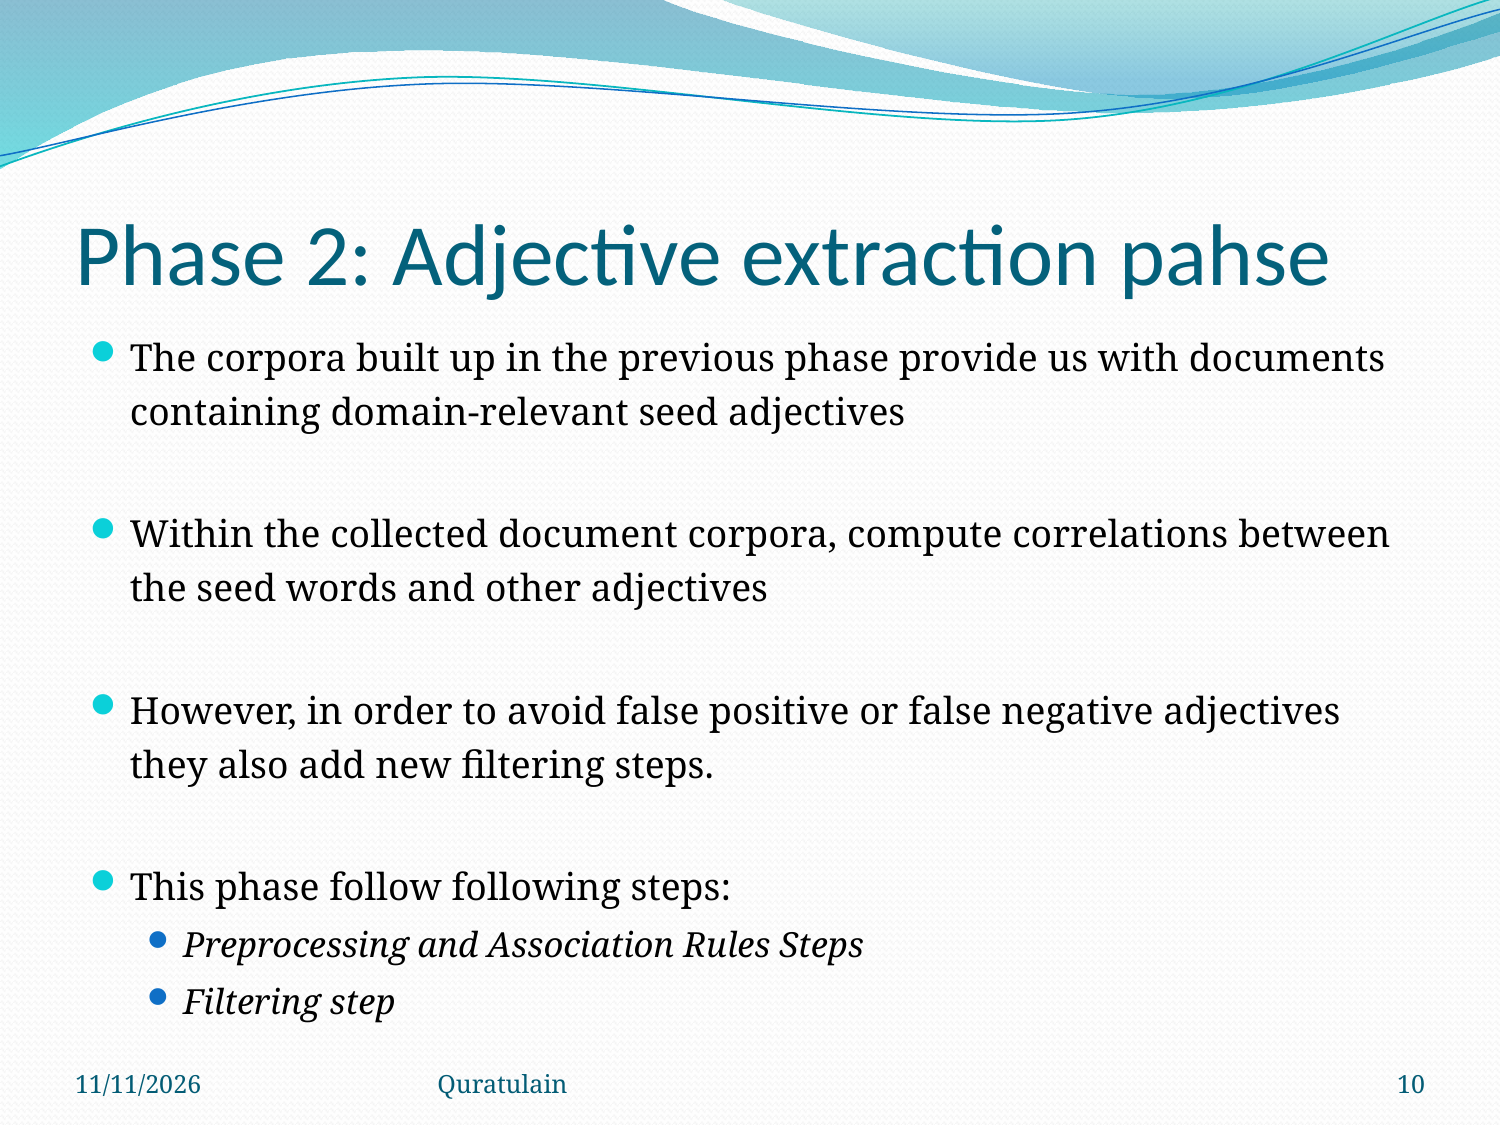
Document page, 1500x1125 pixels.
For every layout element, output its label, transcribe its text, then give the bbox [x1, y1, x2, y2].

title Phase 2: Adjective extraction pahse [75, 115, 1425, 303]
footer Quratulain [437, 1042, 988, 1103]
slide_number 10 [1299, 1042, 1425, 1103]
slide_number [75, 1042, 425, 1103]
list The corpora built up in the previous phase provide us with documents containing domain-relevant seed adjectives Within the collected document corpora, compute correlations between the seed words and other adjectives However, in order to avoid false positive or false negative adjectives they also add new filtering steps. This phase follow following steps: Preprocessing and Association Rules Steps Filtering step [75, 317, 1425, 1038]
